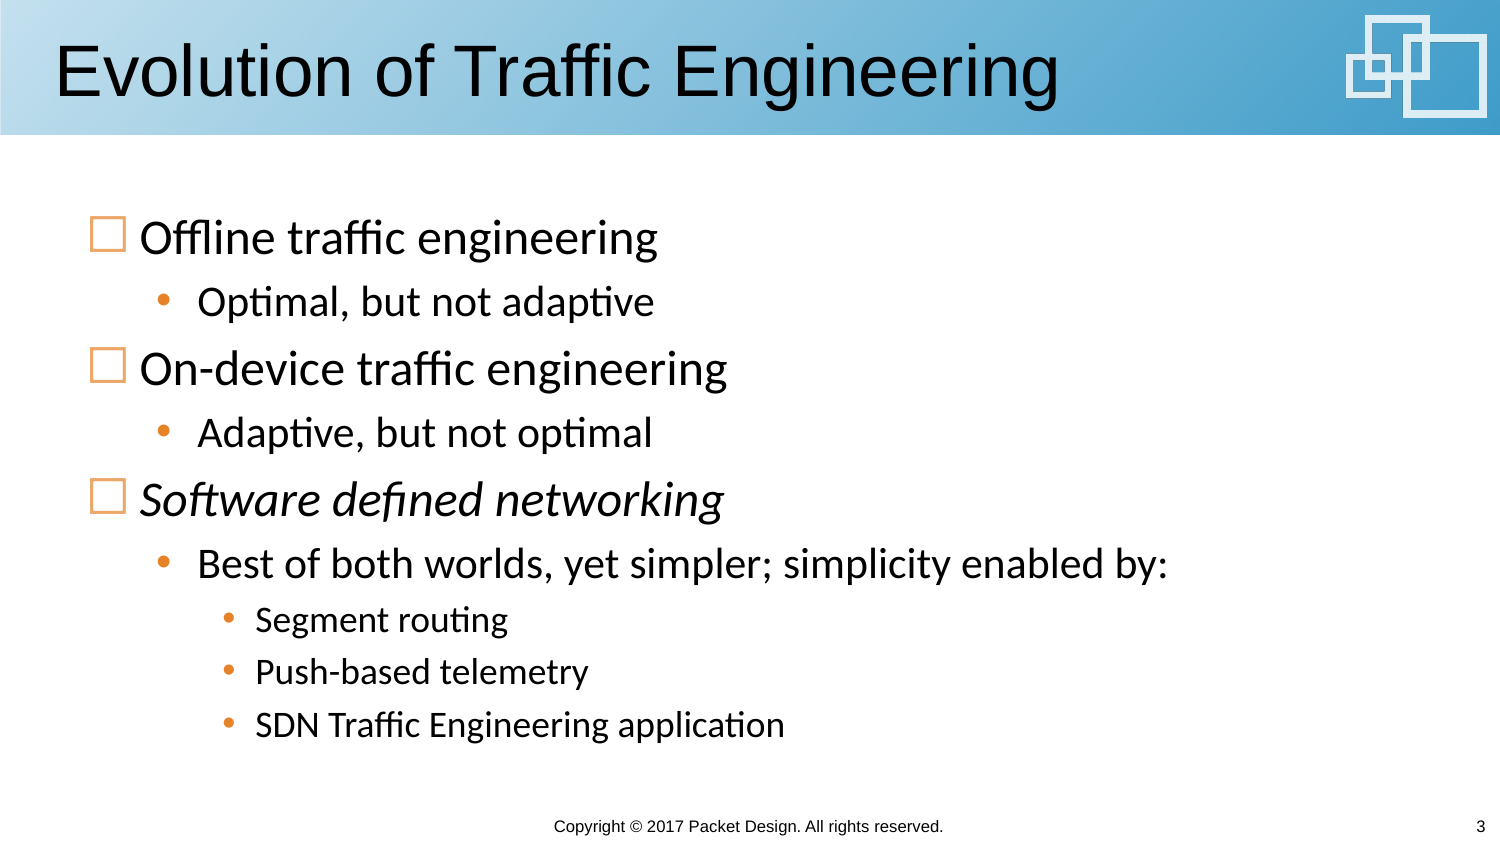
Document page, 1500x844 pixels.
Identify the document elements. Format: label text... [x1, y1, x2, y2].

picture [90, 478, 126, 514]
picture [90, 216, 126, 252]
footer Copyright © 2017 Packet Design. All rights reserved. [495, 798, 1004, 844]
title Evolution of Traffic Engineering [39, 0, 1275, 135]
picture [1346, 15, 1487, 118]
picture [90, 347, 126, 383]
list Offline traffic engineering Optimal, but not adaptive On-device traffic engineering Adaptive, but not optimal Software defined networking Best of both worlds, yet simpler; simplicity enabled by: Segment routing Push-based telemetry SDN Traffic Engineering application [75, 196, 1425, 754]
slide_number 3 [1150, 798, 1500, 844]
